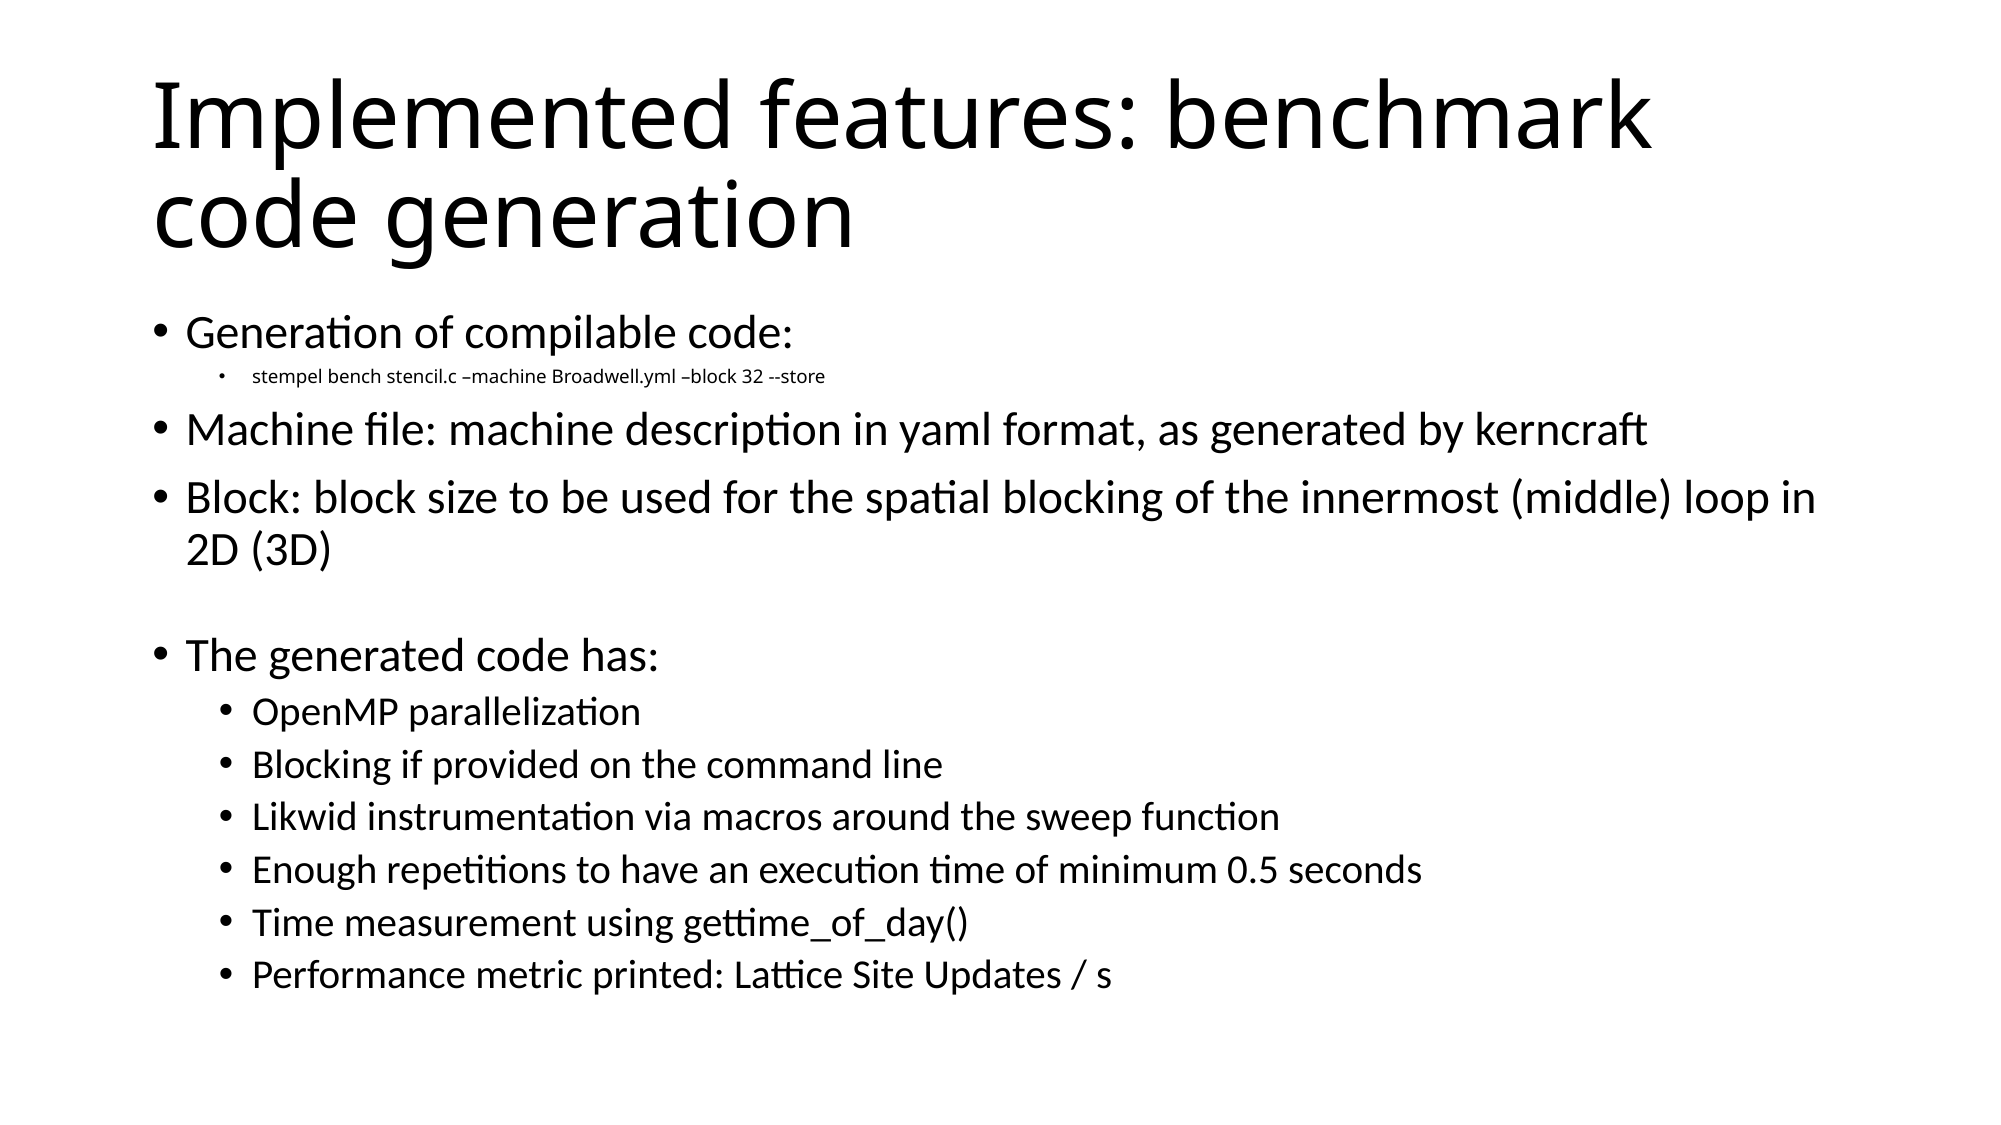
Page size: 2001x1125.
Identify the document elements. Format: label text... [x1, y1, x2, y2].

title Implemented features: benchmark code generation [137, 59, 1863, 278]
list Generation of compilable code: stempel bench stencil.c –machine Broadwell.yml –block 32 --store Machine file: machine description in yaml format, as generated by kerncraft Block: block size to be used for the spatial blocking of the innermost (middle) loop in 2D (3D) The generated code has: OpenMP parallelization Blocking if provided on the command line Likwid instrumentation via macros around the sweep function Enough repetitions to have an execution time of minimum 0.5 seconds Time measurement using gettime_of_day() Performance metric printed: Lattice Site Updates / s [137, 299, 1863, 1014]
